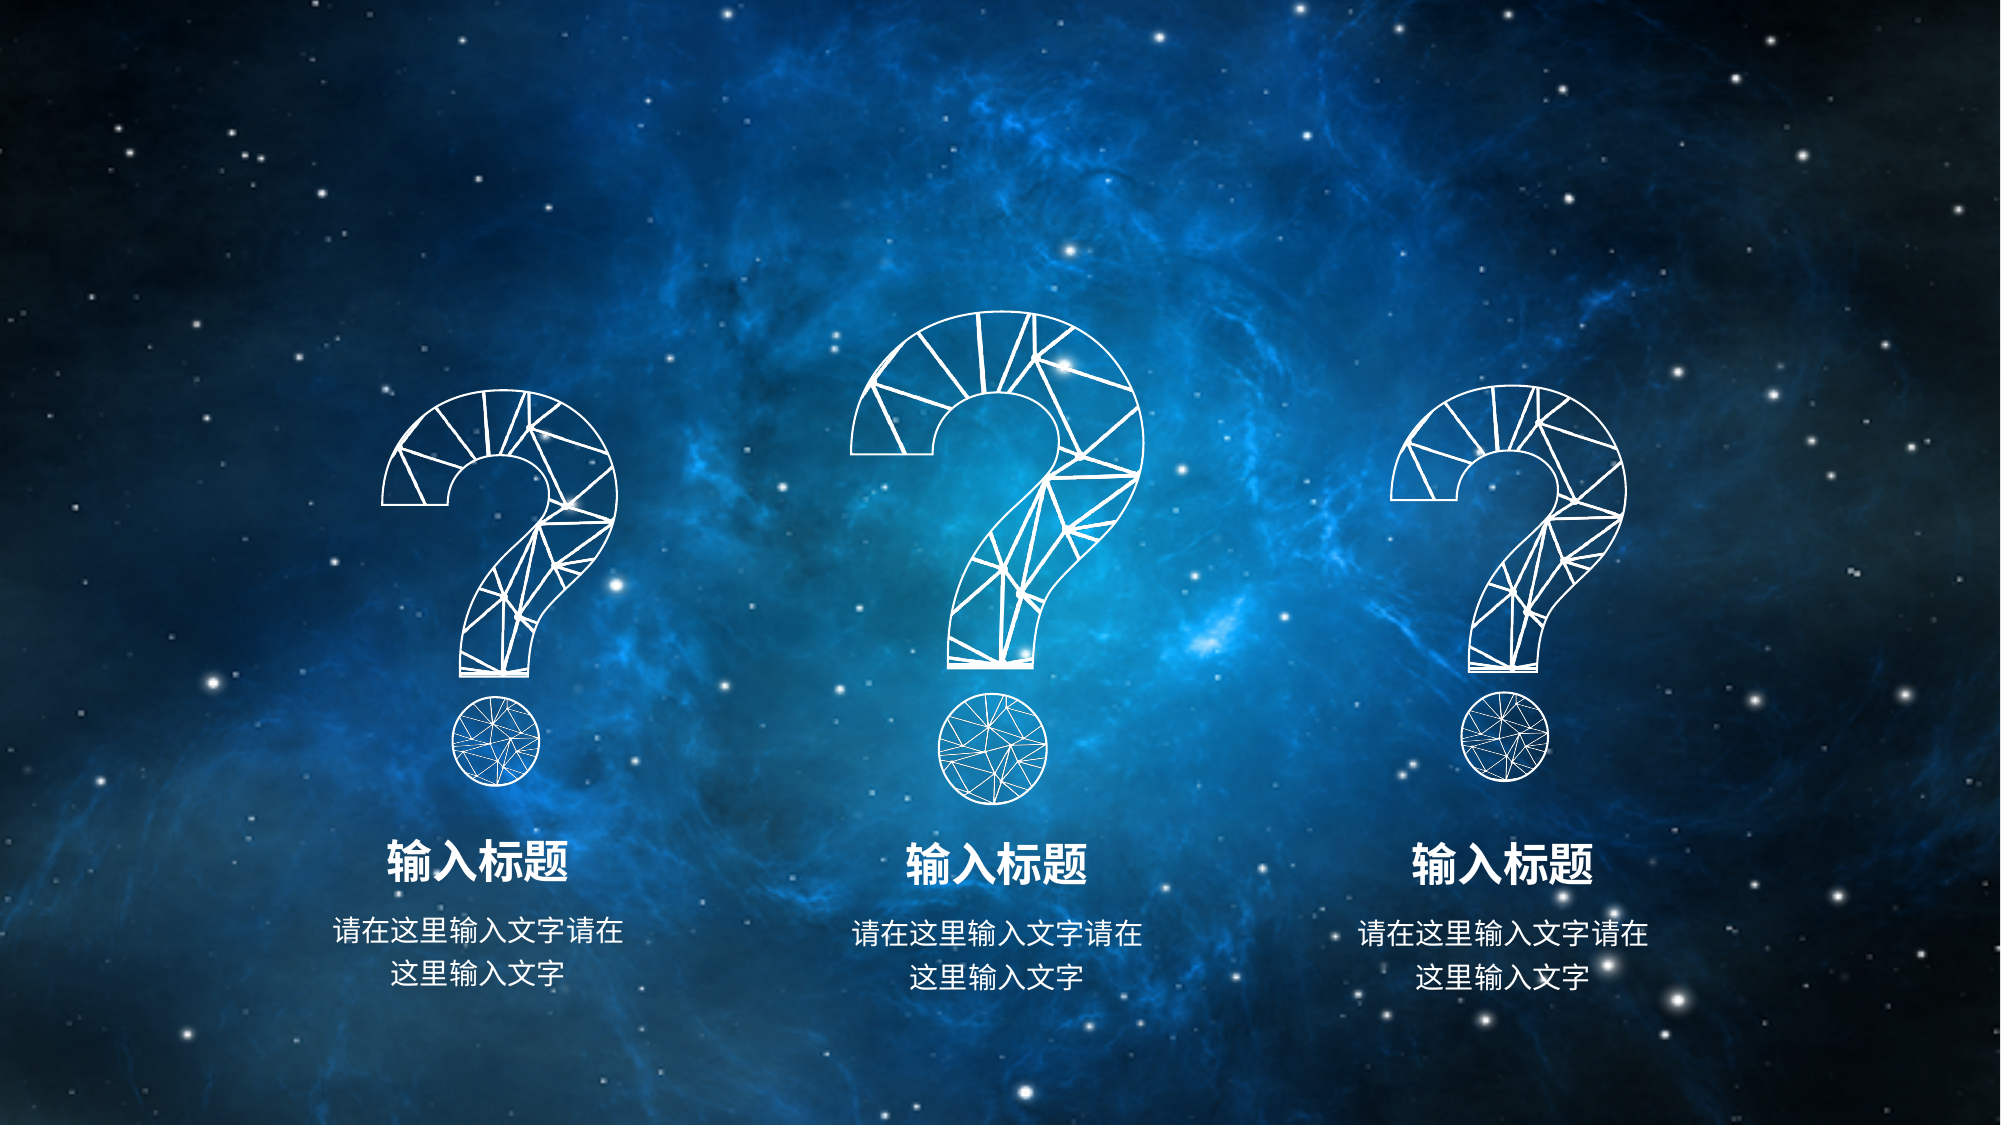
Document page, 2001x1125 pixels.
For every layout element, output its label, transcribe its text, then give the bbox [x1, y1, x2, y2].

text_box 输入标题 [1380, 828, 1627, 898]
text_box 请在这里输入文字请在这里输入文字 [306, 895, 651, 999]
text_box 输入标题 [874, 828, 1120, 898]
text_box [1391, 385, 1626, 781]
picture [0, 0, 2001, 1125]
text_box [382, 390, 617, 786]
text_box 请在这里输入文字请在这里输入文字 [824, 899, 1170, 1002]
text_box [851, 311, 1144, 805]
text_box 请在这里输入文字请在这里输入文字 [1331, 899, 1676, 1002]
text_box 输入标题 [355, 825, 602, 895]
